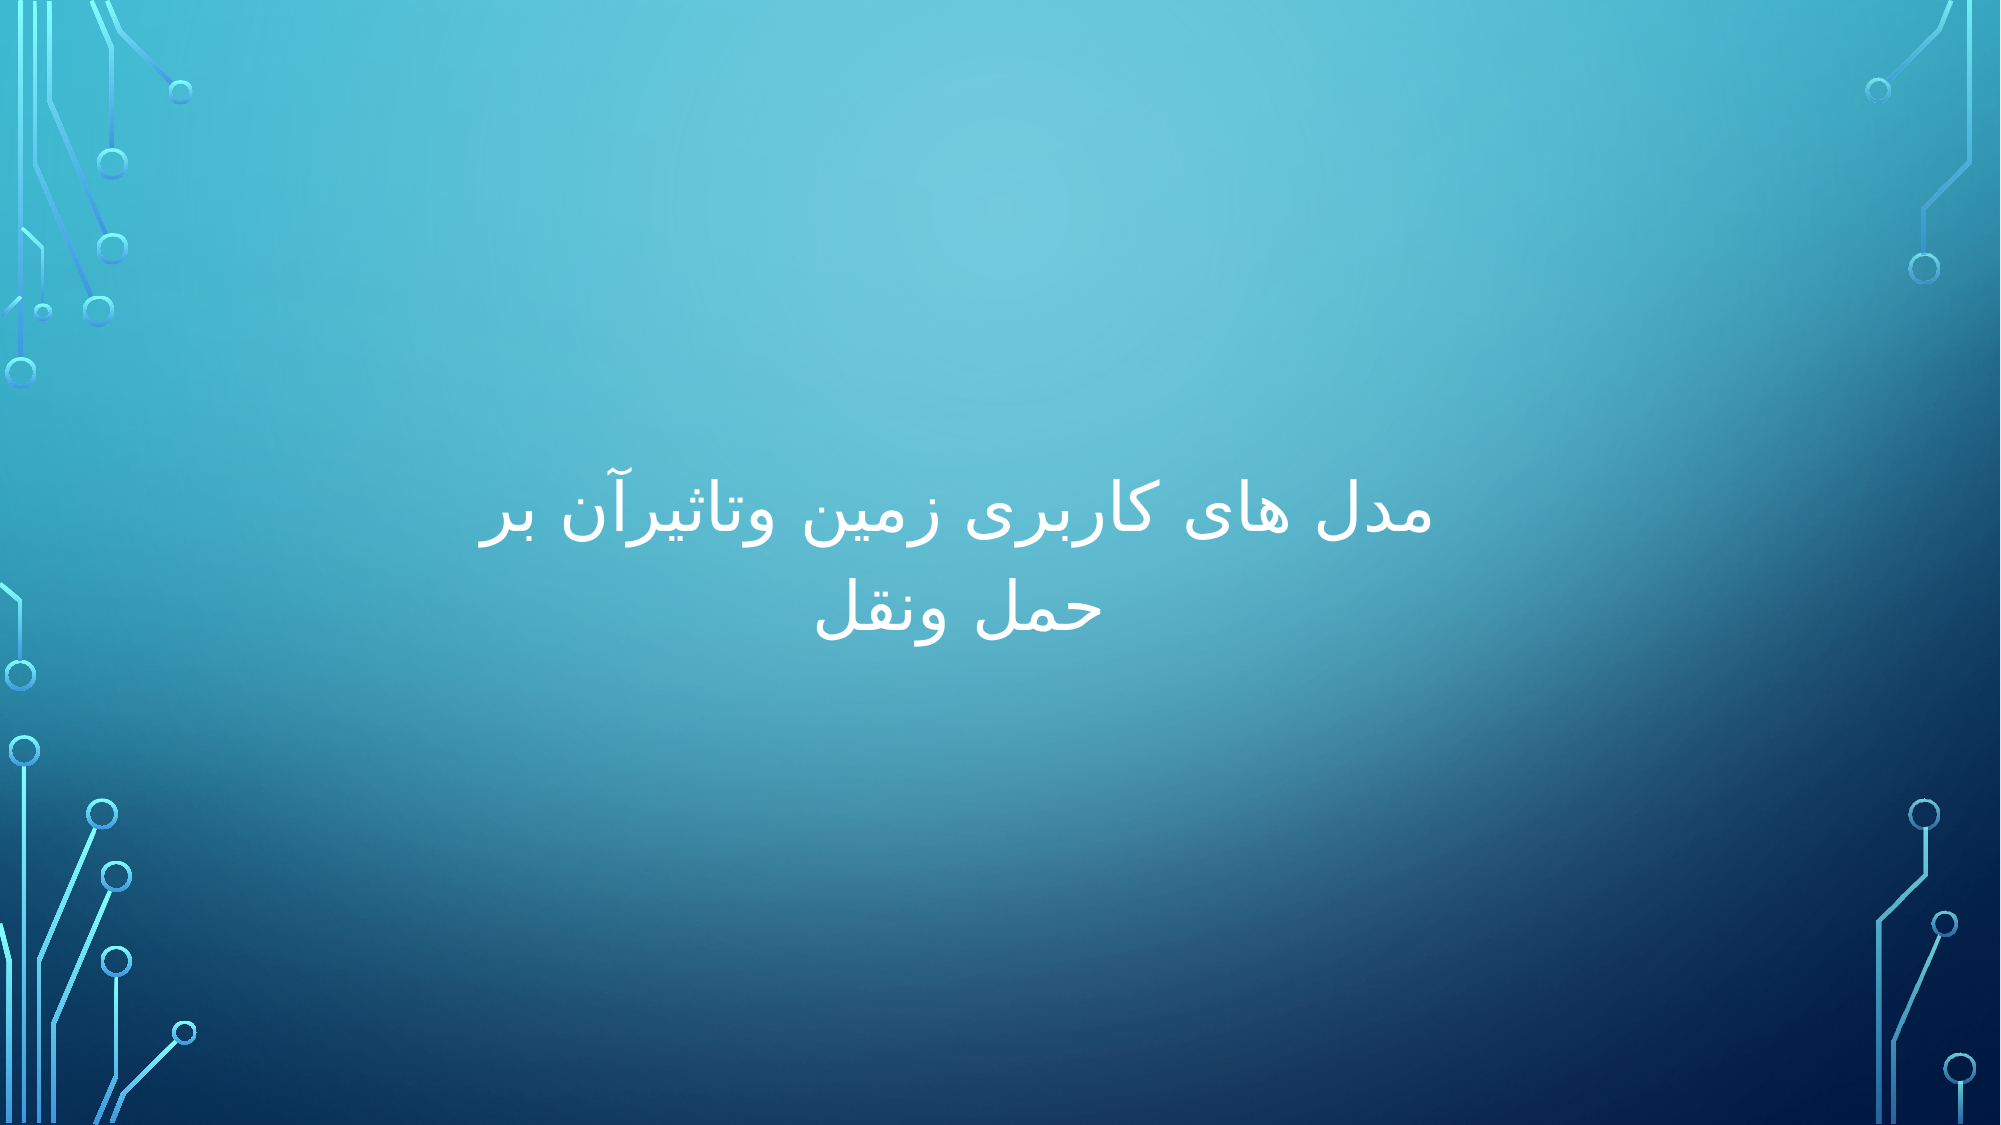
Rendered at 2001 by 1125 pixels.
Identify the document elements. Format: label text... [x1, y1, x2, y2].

list مدل های کاربری زمین وتاثیرآن بر حمل ونقل [314, 439, 1604, 653]
